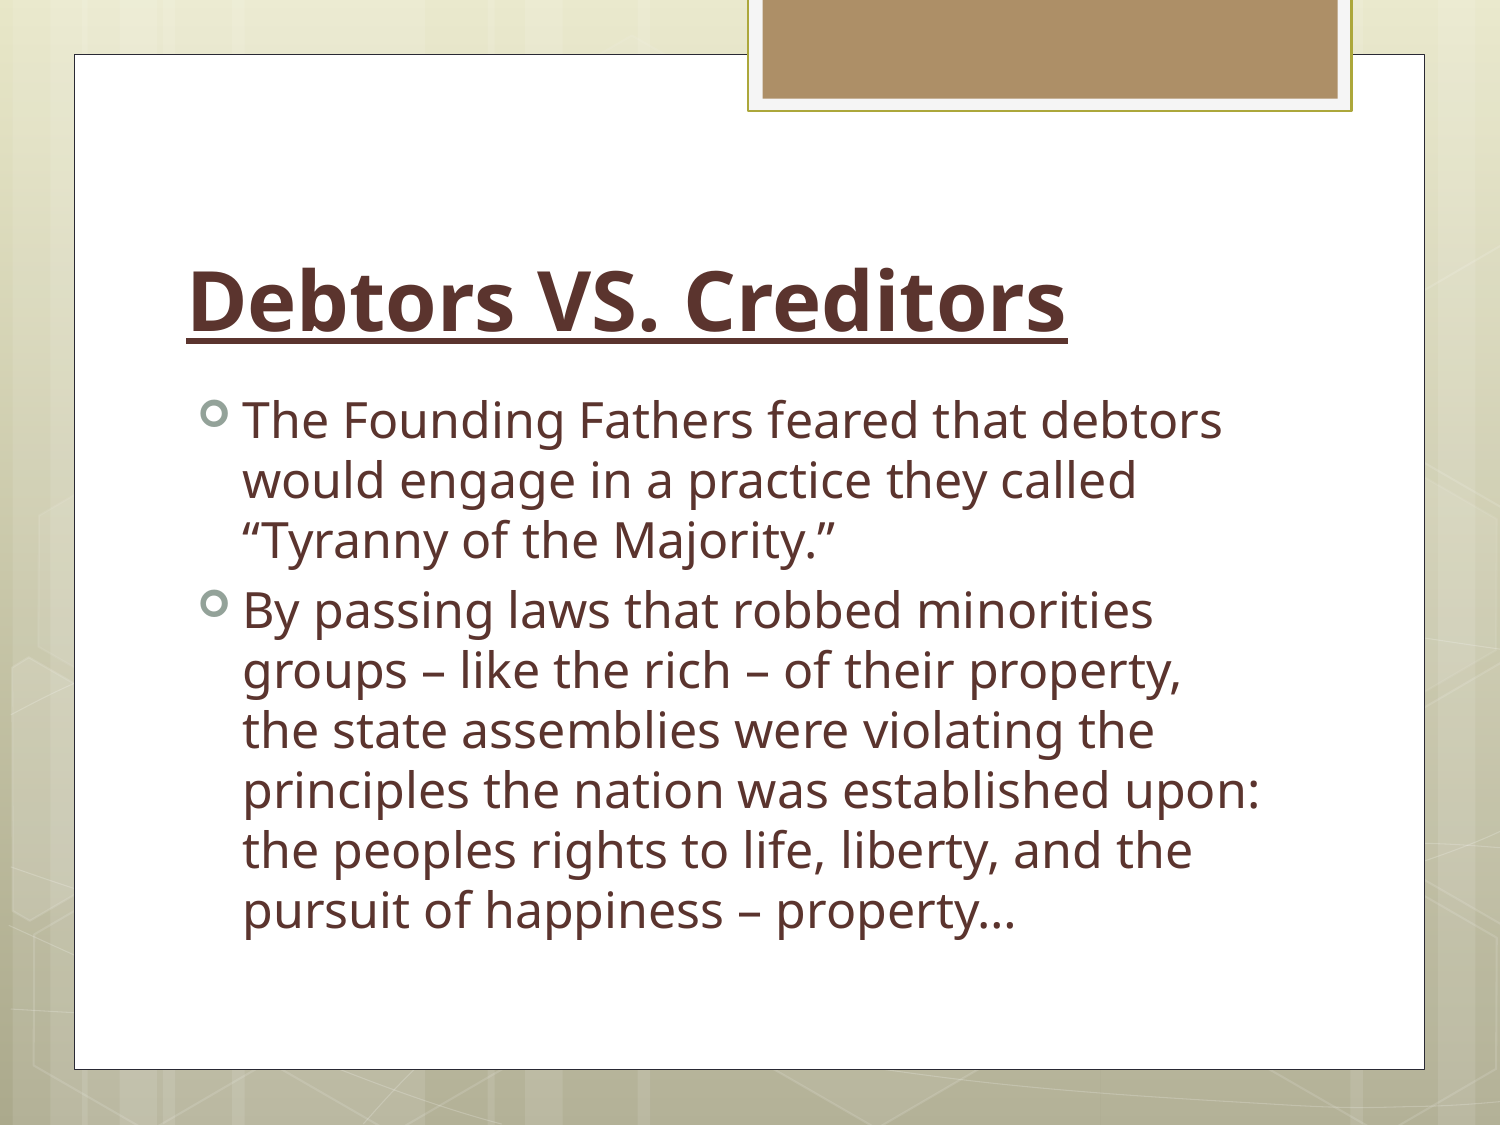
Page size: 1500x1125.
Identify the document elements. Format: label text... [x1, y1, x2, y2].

list The Founding Fathers feared that debtors would engage in a practice they called “Tyranny of the Majority.” By passing laws that robbed minorities groups – like the rich – of their property, the state assemblies were violating the principles the nation was established upon: the peoples rights to life, liberty, and the pursuit of happiness – property… [171, 381, 1283, 957]
title Debtors VS. Creditors [171, 168, 1324, 357]
